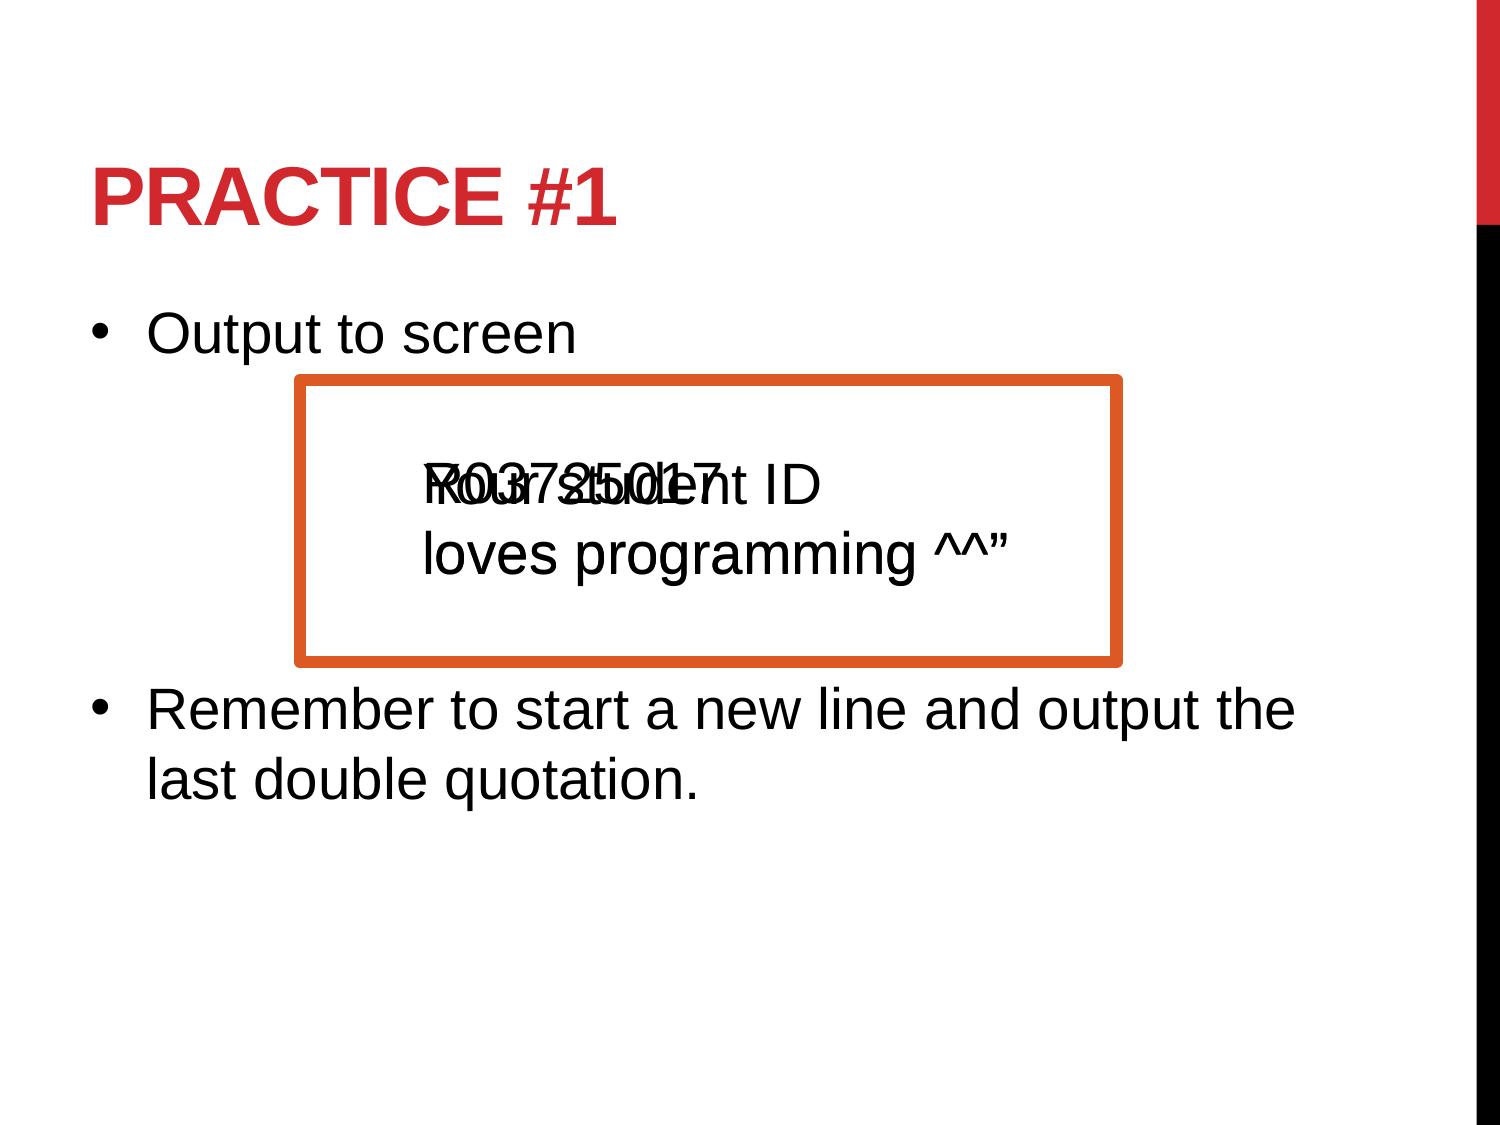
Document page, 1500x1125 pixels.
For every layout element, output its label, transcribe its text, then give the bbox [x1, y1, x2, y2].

title Practice #1 [75, 25, 1025, 250]
text_box [298, 378, 1119, 664]
text_box R03725017 loves programming ^^” [407, 438, 1025, 593]
list Output to screen Remember to start a new line and output the last double quotation. [75, 287, 1325, 1005]
